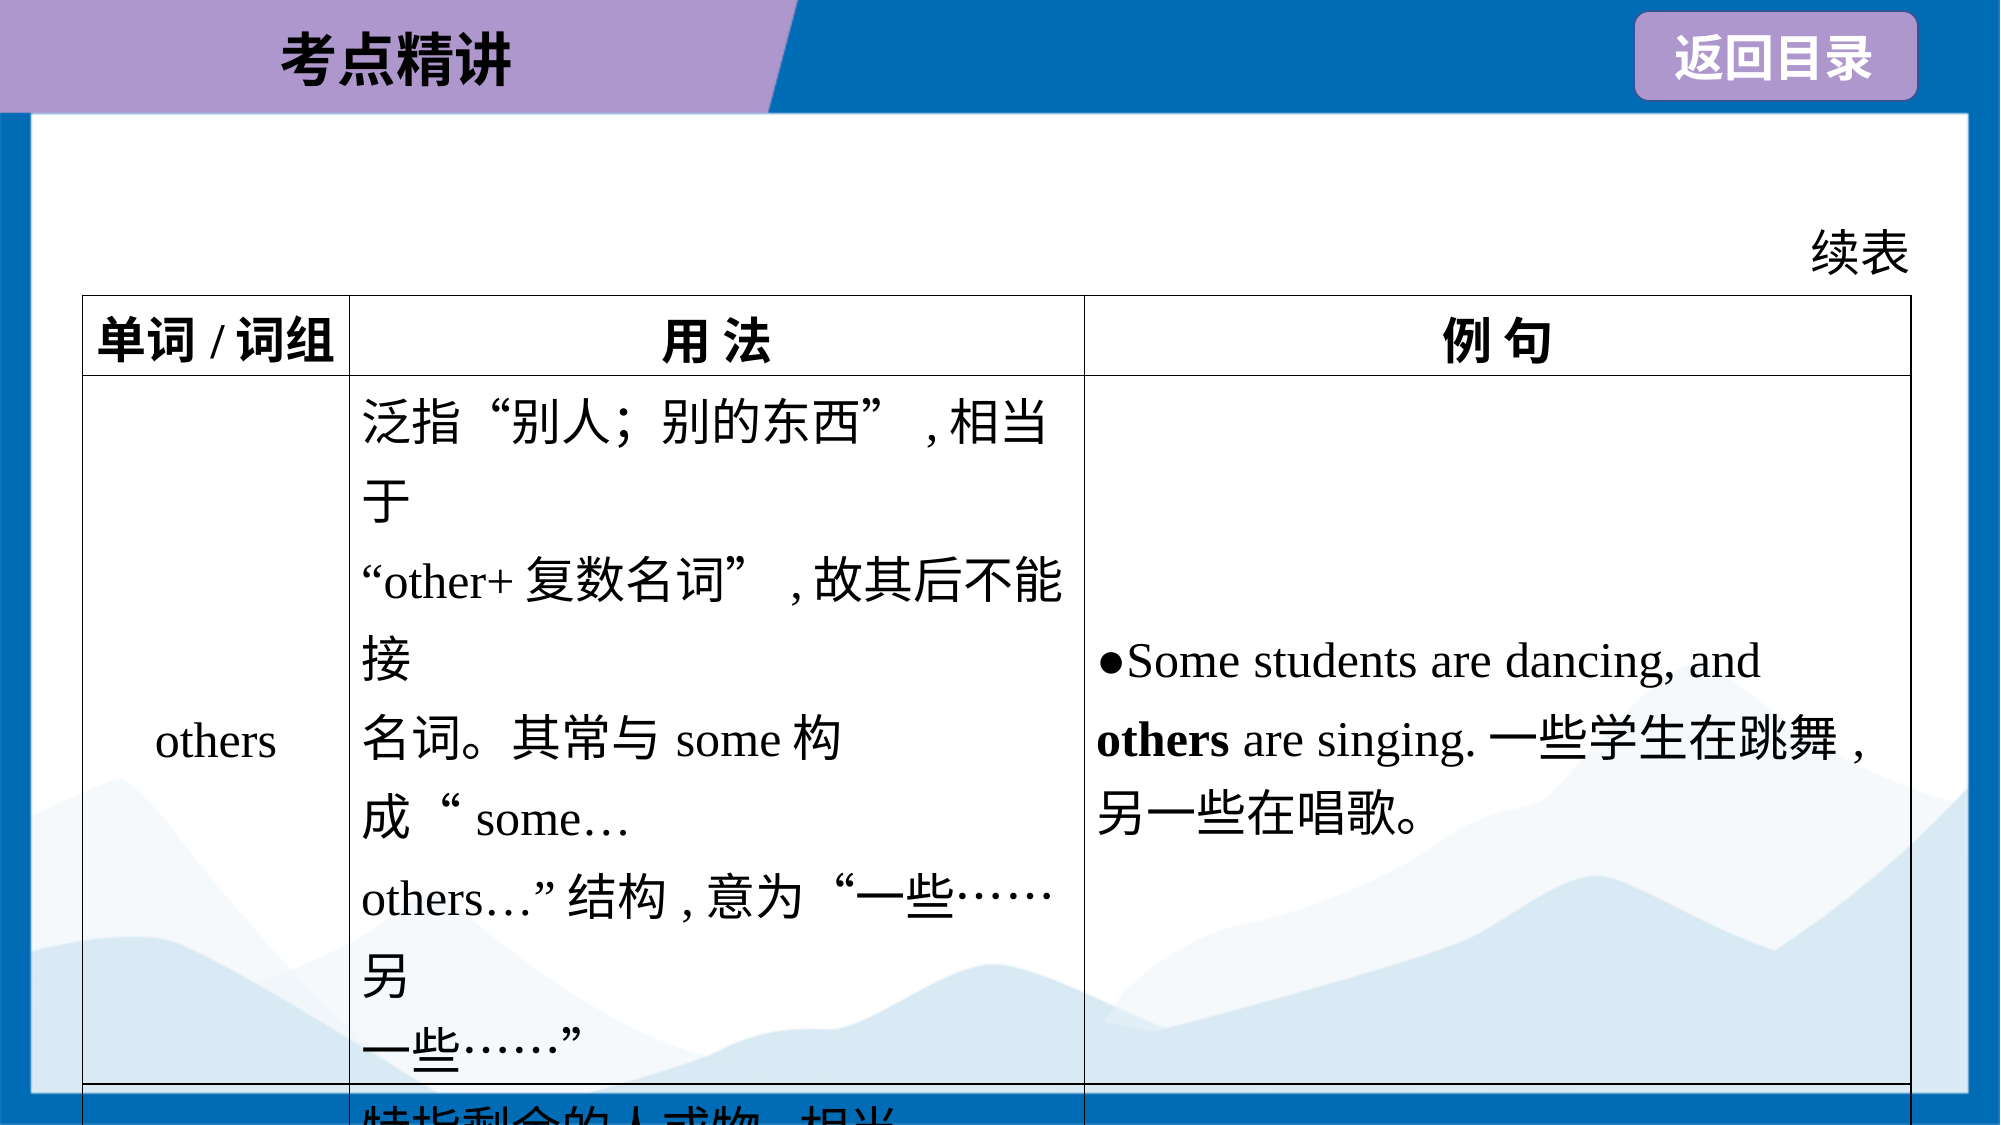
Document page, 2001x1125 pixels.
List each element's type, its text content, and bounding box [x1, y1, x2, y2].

table_cell 泛指“别人；别的东西”,相当于 “other+复数名词”,故其后不能接 名词。其常与some构成“some… others…”结构,意为“一些……另 一些……” [350, 376, 1084, 1083]
table_cell ●Five students are dancing, and the others are singing.五个学生在跳舞, 剩下的在唱歌。 [1085, 1085, 1910, 1125]
table_cell ●Some students are dancing, and others are singing.一些学生在跳舞, 另一些在唱歌。 [1085, 376, 1910, 1083]
table_cell 特指剩余的人或物,相当于“the other+复数名词”,表示一定范围 内剩下的全部 [350, 1085, 1084, 1125]
table_cell others [83, 376, 349, 1083]
table_cell the others [83, 1085, 349, 1125]
table_header 例 句 [1085, 296, 1910, 375]
table_header 用 法 [350, 296, 1084, 375]
text_box 续表 [1810, 194, 1911, 282]
table_header 单词/词组 [83, 296, 349, 375]
picture [0, 0, 2000, 1125]
